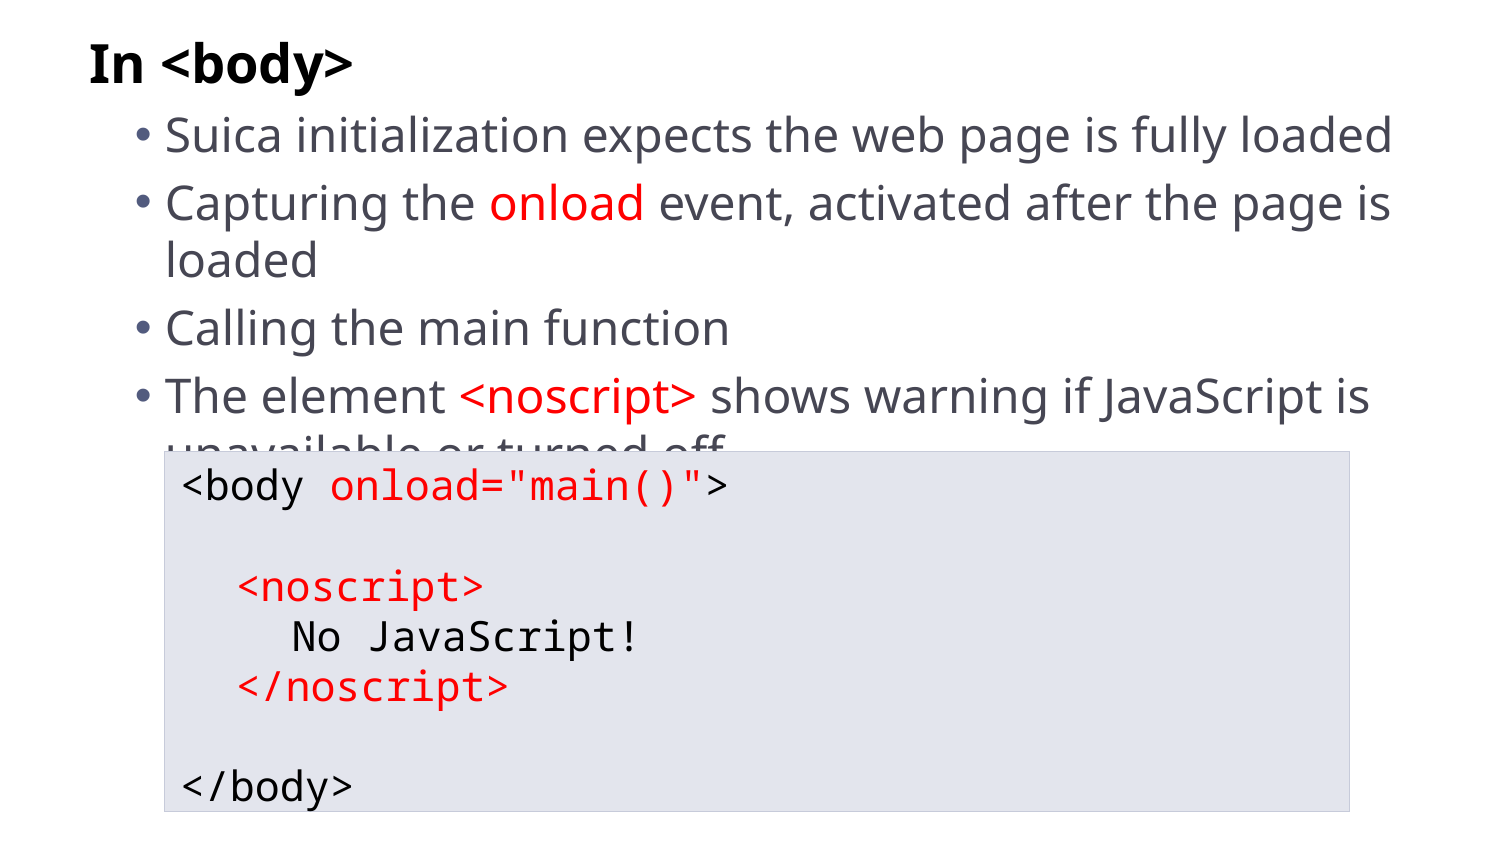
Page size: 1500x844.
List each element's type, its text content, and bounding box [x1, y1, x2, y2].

text_box <body onload="main()"> <noscript> No JavaScript! </noscript> </body> [164, 451, 1350, 812]
list In <body> Suica initialization expects the web page is fully loaded Capturing the onload event, activated after the page is loaded Calling the main function The element <noscript> shows warning if JavaScript is unavailable or turned off [75, 21, 1475, 835]
